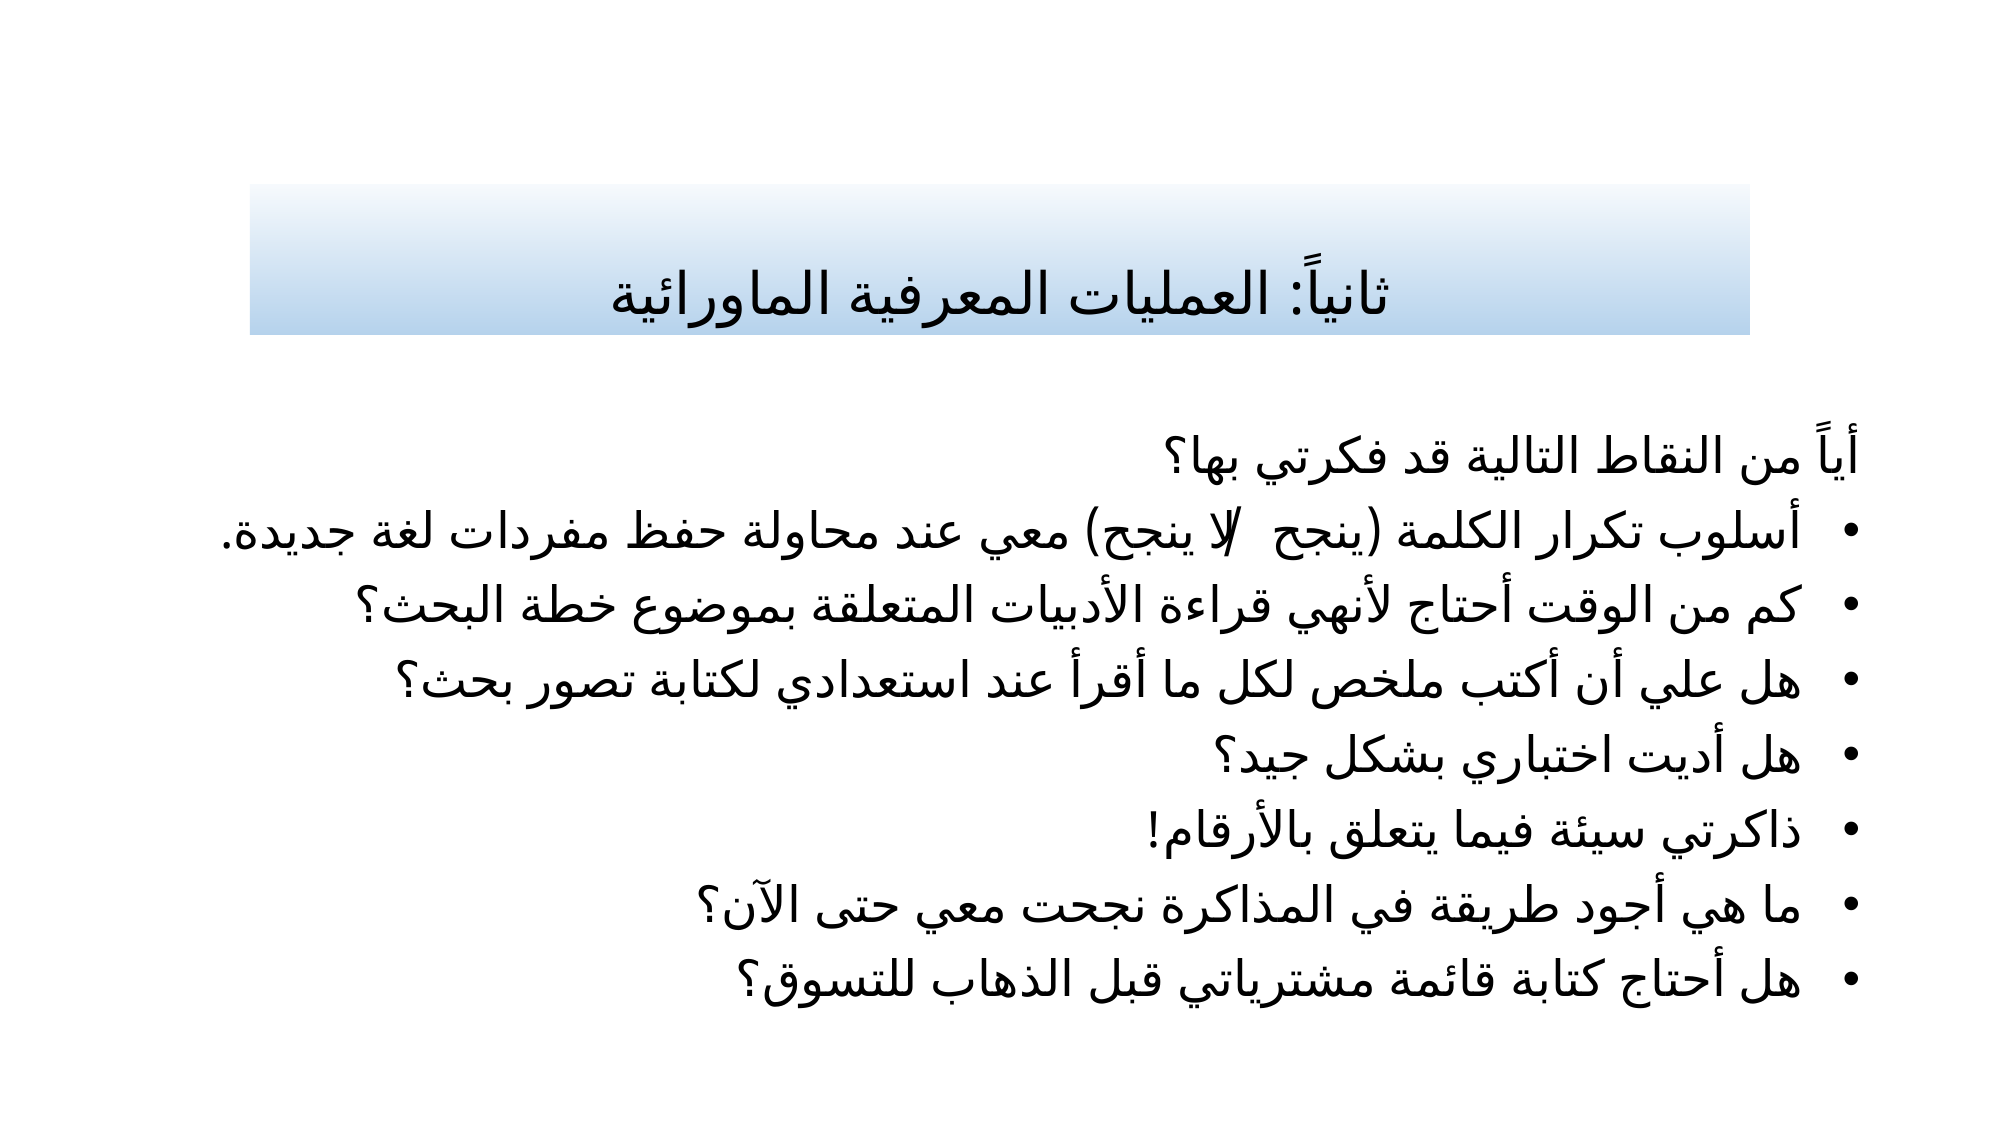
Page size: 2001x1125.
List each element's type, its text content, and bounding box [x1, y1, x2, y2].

title ثانياً: العمليات المعرفية الماورائية [249, 184, 1750, 335]
subtitle أياً من النقاط التالية قد فكرتي بها؟ أسلوب تكرار الكلمة (ينجح/ لا ينجح) معي عند محاولة حفظ مفردات لغة جديدة. كم من الوقت أحتاج لأنهي قراءة الأدبيات المتعلقة بموضوع خطة البحث؟ هل علي أن أكتب ملخص لكل ما أقرأ عند استعدادي لكتابة تصور بحث؟ هل أديت اختباري بشكل جيد؟ ذاكرتي سيئة فيما يتعلق بالأرقام! ما هي أجود طريقة في المذاكرة نجحت معي حتى الآن؟ هل أحتاج كتابة قائمة مشترياتي قبل الذهاب للتسوق؟ [117, 422, 1875, 1076]
